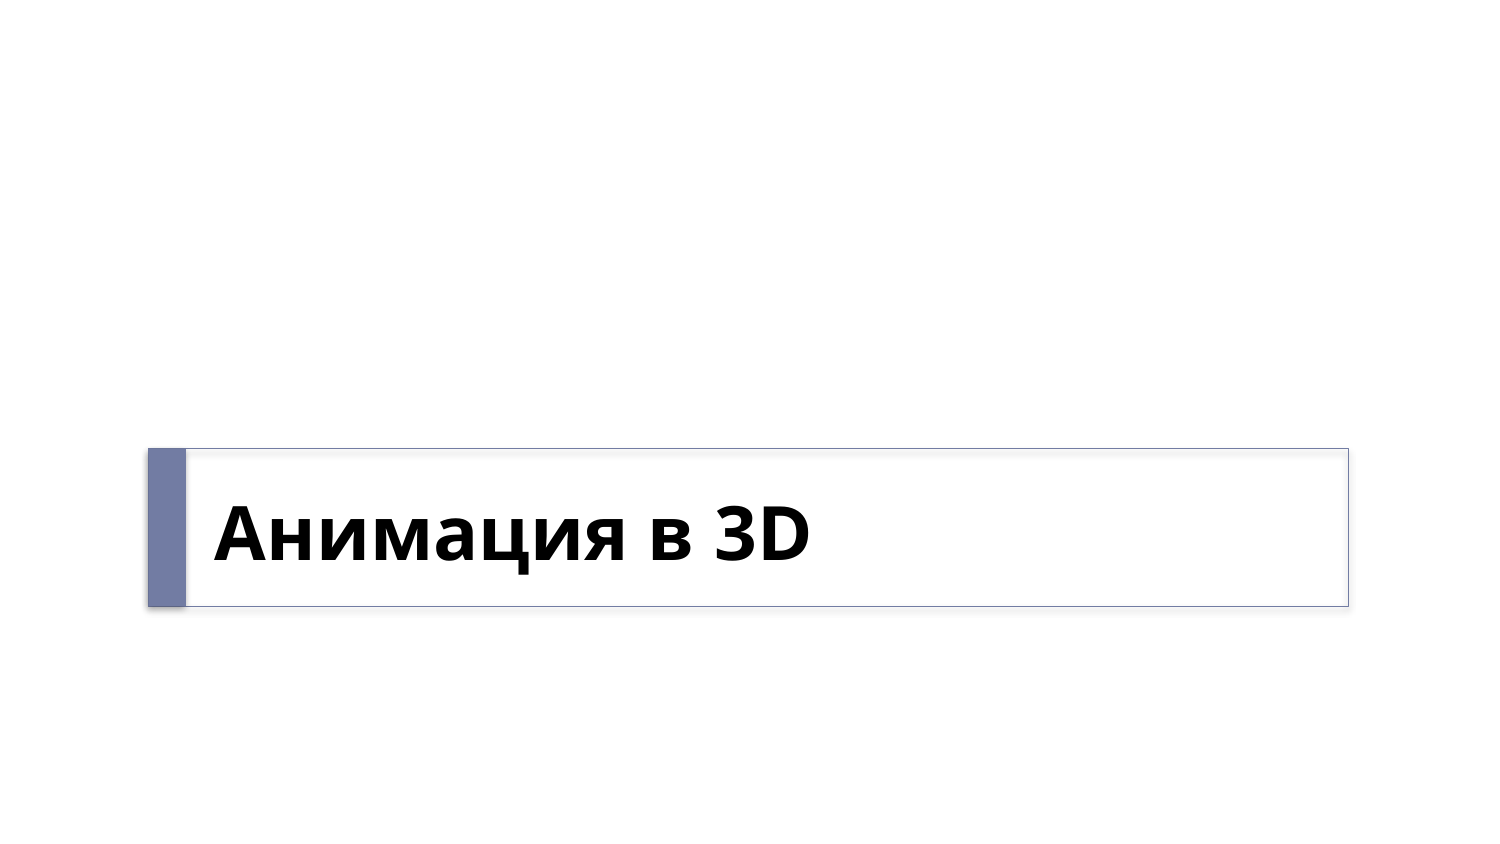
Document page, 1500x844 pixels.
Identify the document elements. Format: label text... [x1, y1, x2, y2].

title Анимация в 3D [200, 478, 1325, 600]
